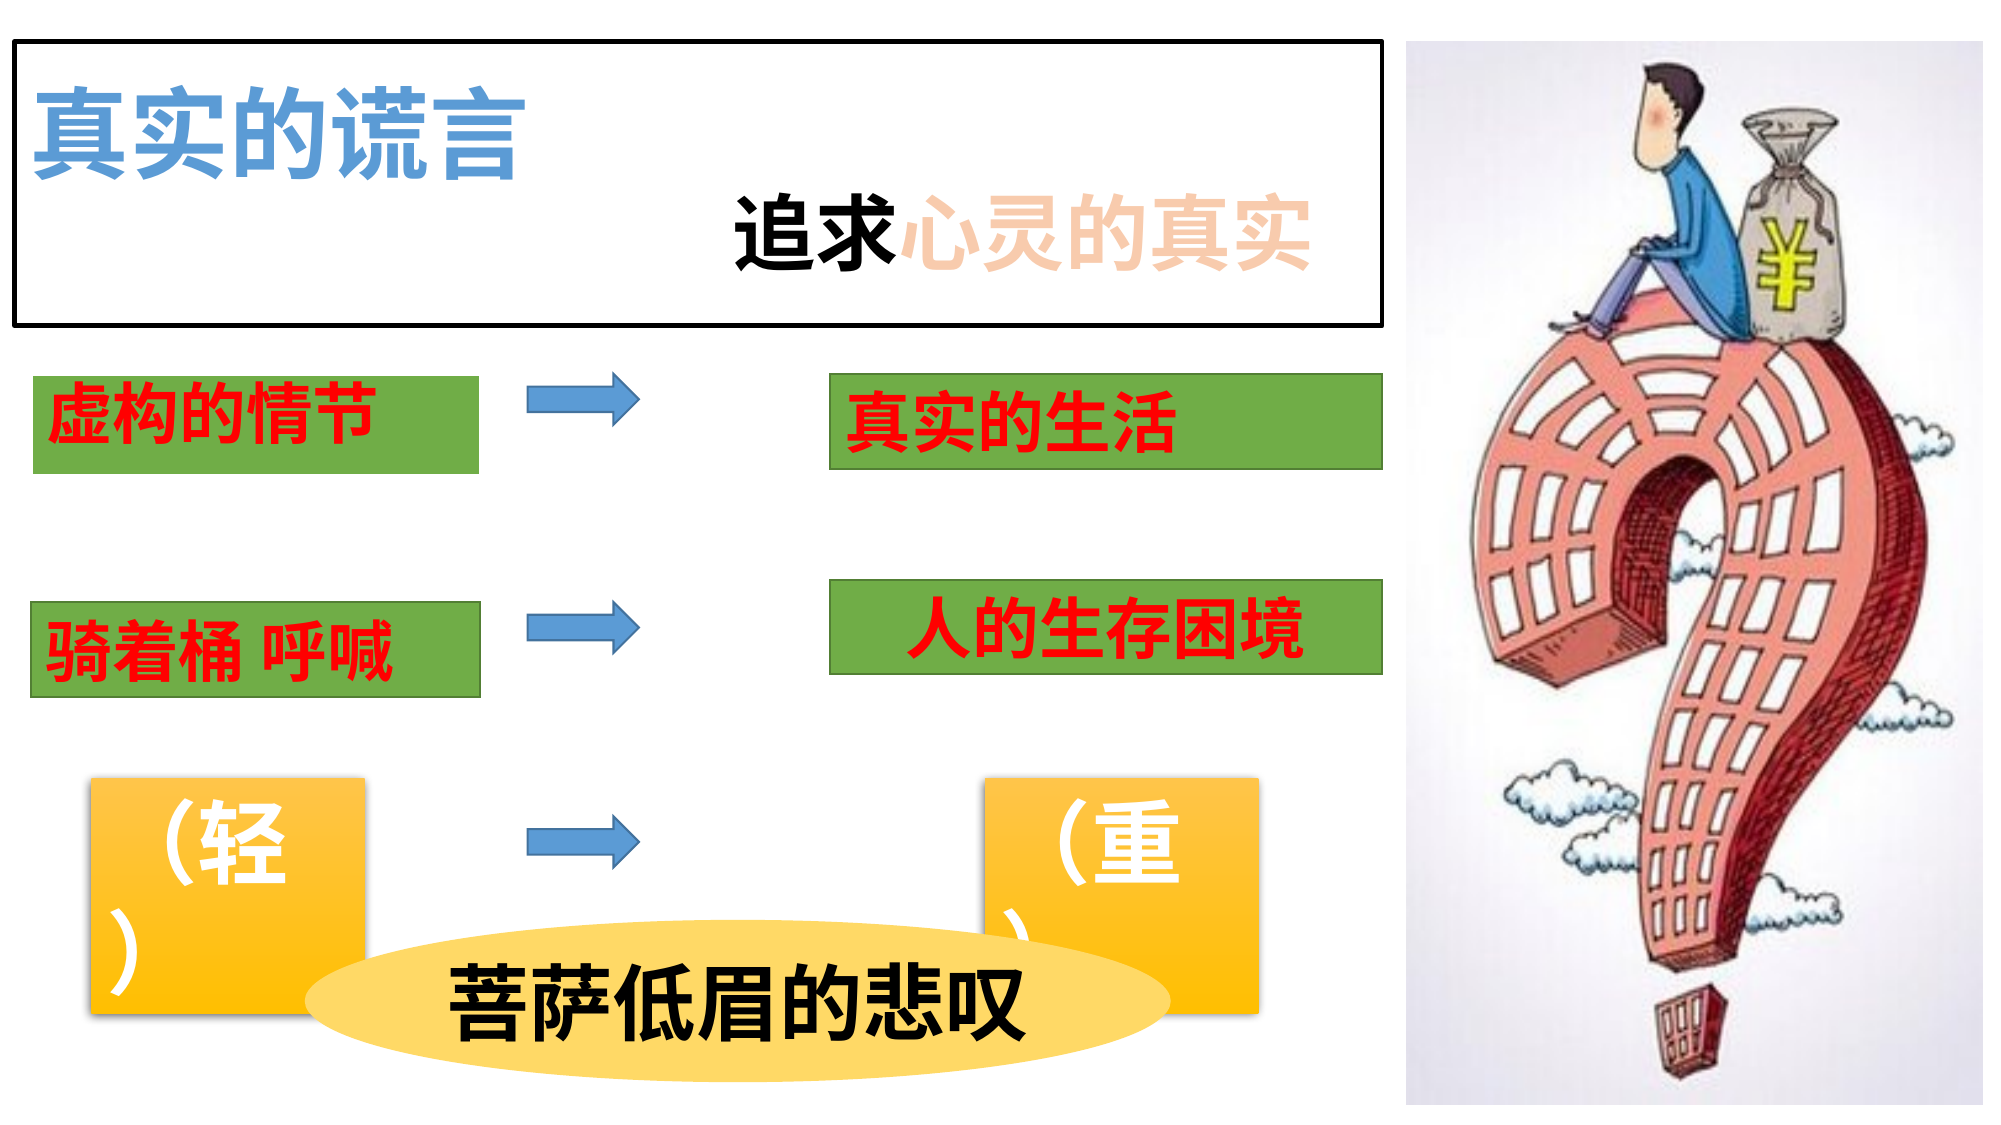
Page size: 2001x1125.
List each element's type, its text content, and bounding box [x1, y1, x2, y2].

text_box 真实的生活 [829, 373, 1383, 470]
text_box 骑着桶 呼喊 [30, 601, 481, 698]
picture [1406, 41, 1983, 1105]
text_box [526, 813, 641, 870]
text_box （轻） [91, 778, 365, 1014]
text_box 菩萨低眉的悲叹 [304, 919, 1171, 1083]
text_box [526, 599, 641, 656]
title 真实的谎言 追求心灵的真实 [14, 41, 1383, 326]
text_box （重） [985, 778, 1259, 1014]
list 虚构的情节 [29, 372, 482, 477]
text_box 人的生存困境 [829, 579, 1383, 675]
text_box [526, 371, 641, 428]
